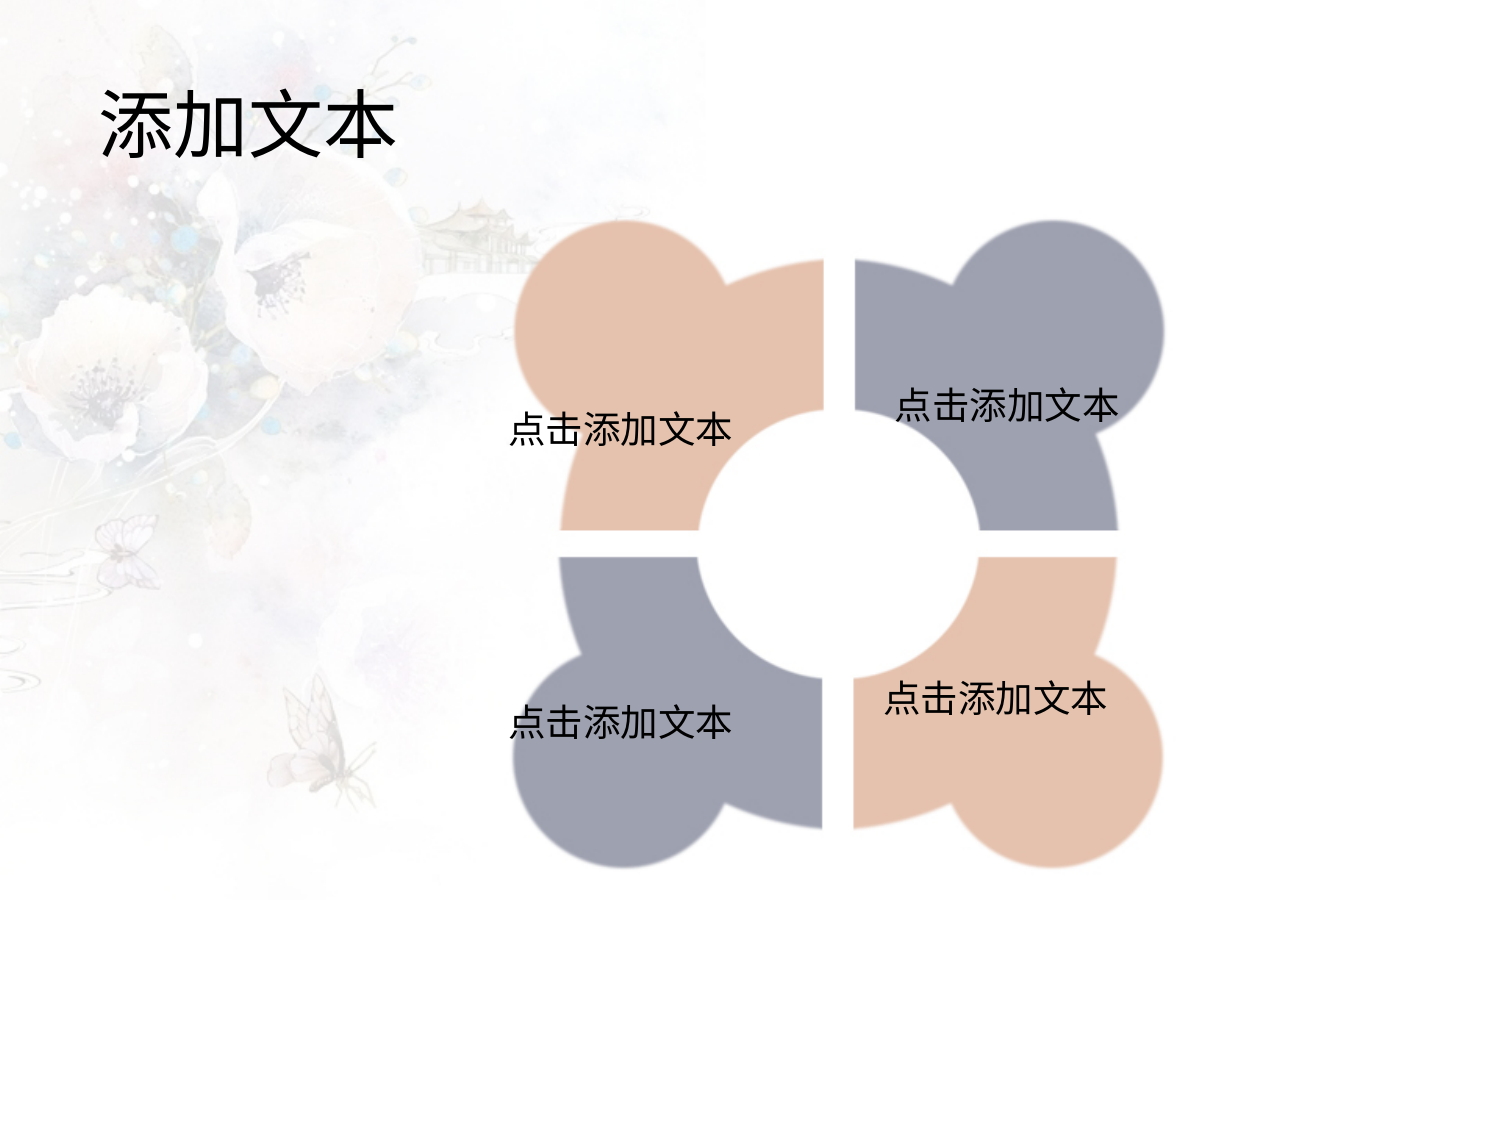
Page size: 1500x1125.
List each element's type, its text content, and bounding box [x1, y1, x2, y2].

picture [0, 0, 1500, 1125]
text_box 点击添加文本 [493, 398, 749, 459]
text_box 点击添加文本 [880, 374, 1135, 435]
text_box 添加文本 [83, 70, 414, 175]
text_box 点击添加文本 [868, 667, 1124, 728]
text_box 点击添加文本 [493, 691, 749, 752]
